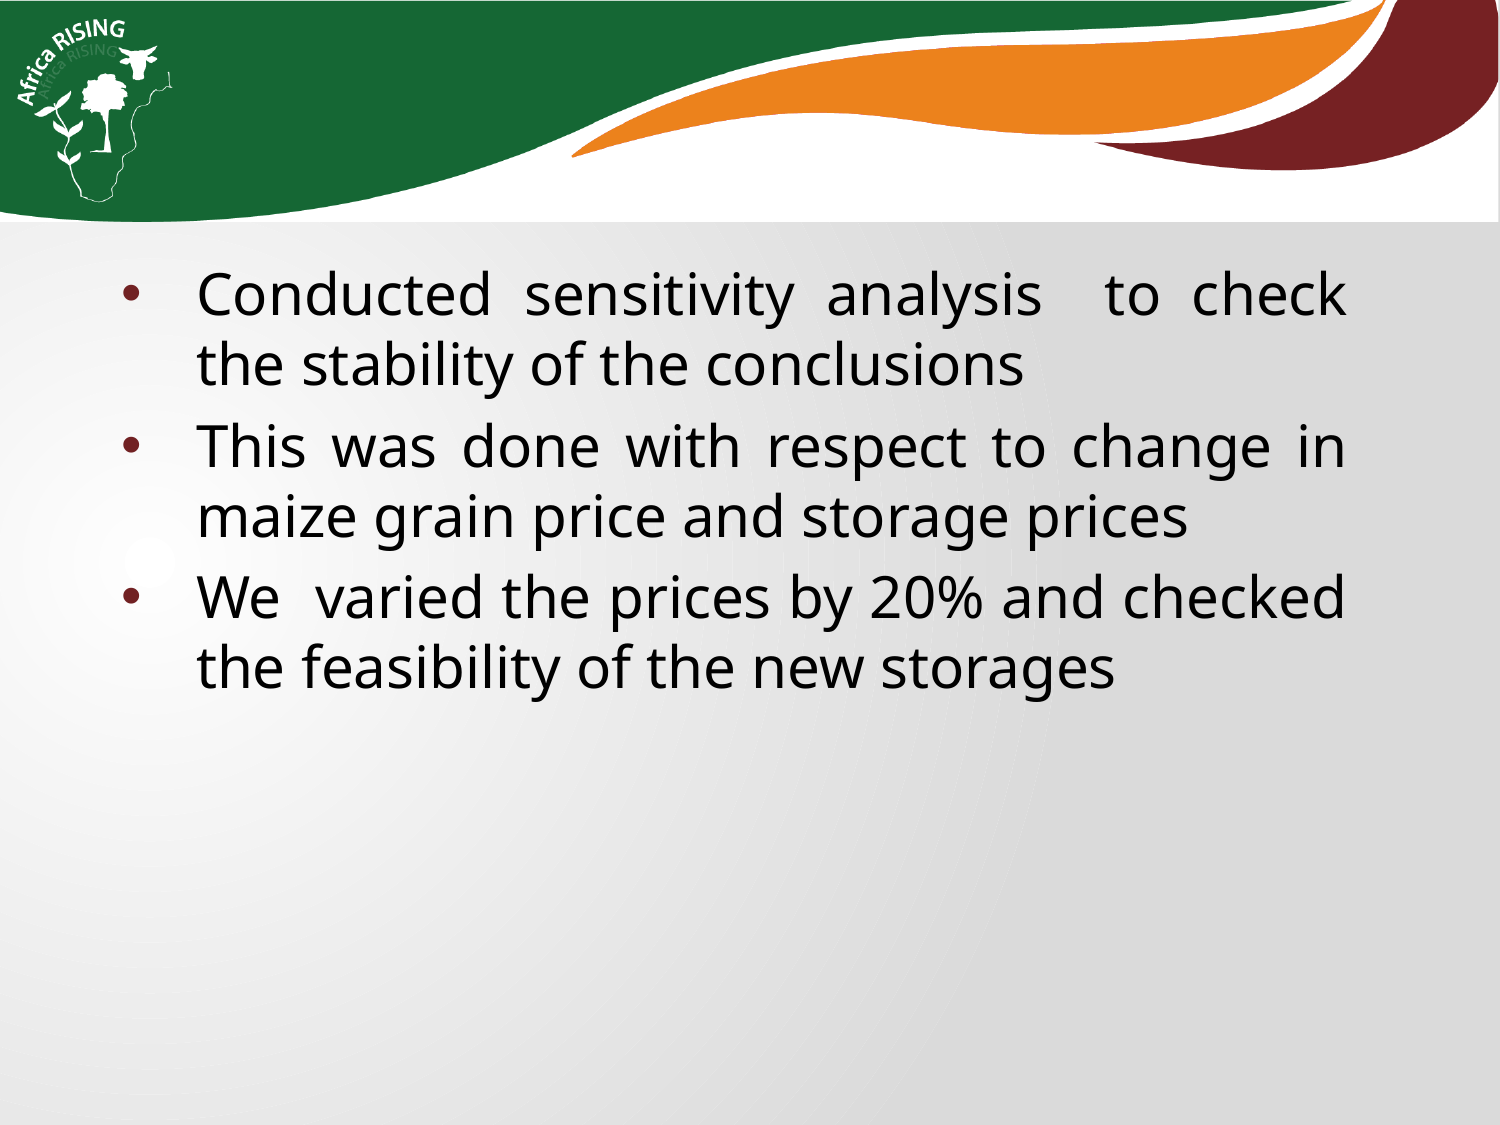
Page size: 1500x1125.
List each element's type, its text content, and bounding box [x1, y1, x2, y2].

picture [0, 0, 1499, 222]
list Conducted sensitivity analysis to check the stability of the conclusions This was done with respect to change in maize grain price and storage prices We varied the prices by 20% and checked the feasibility of the new storages [87, 249, 1363, 988]
